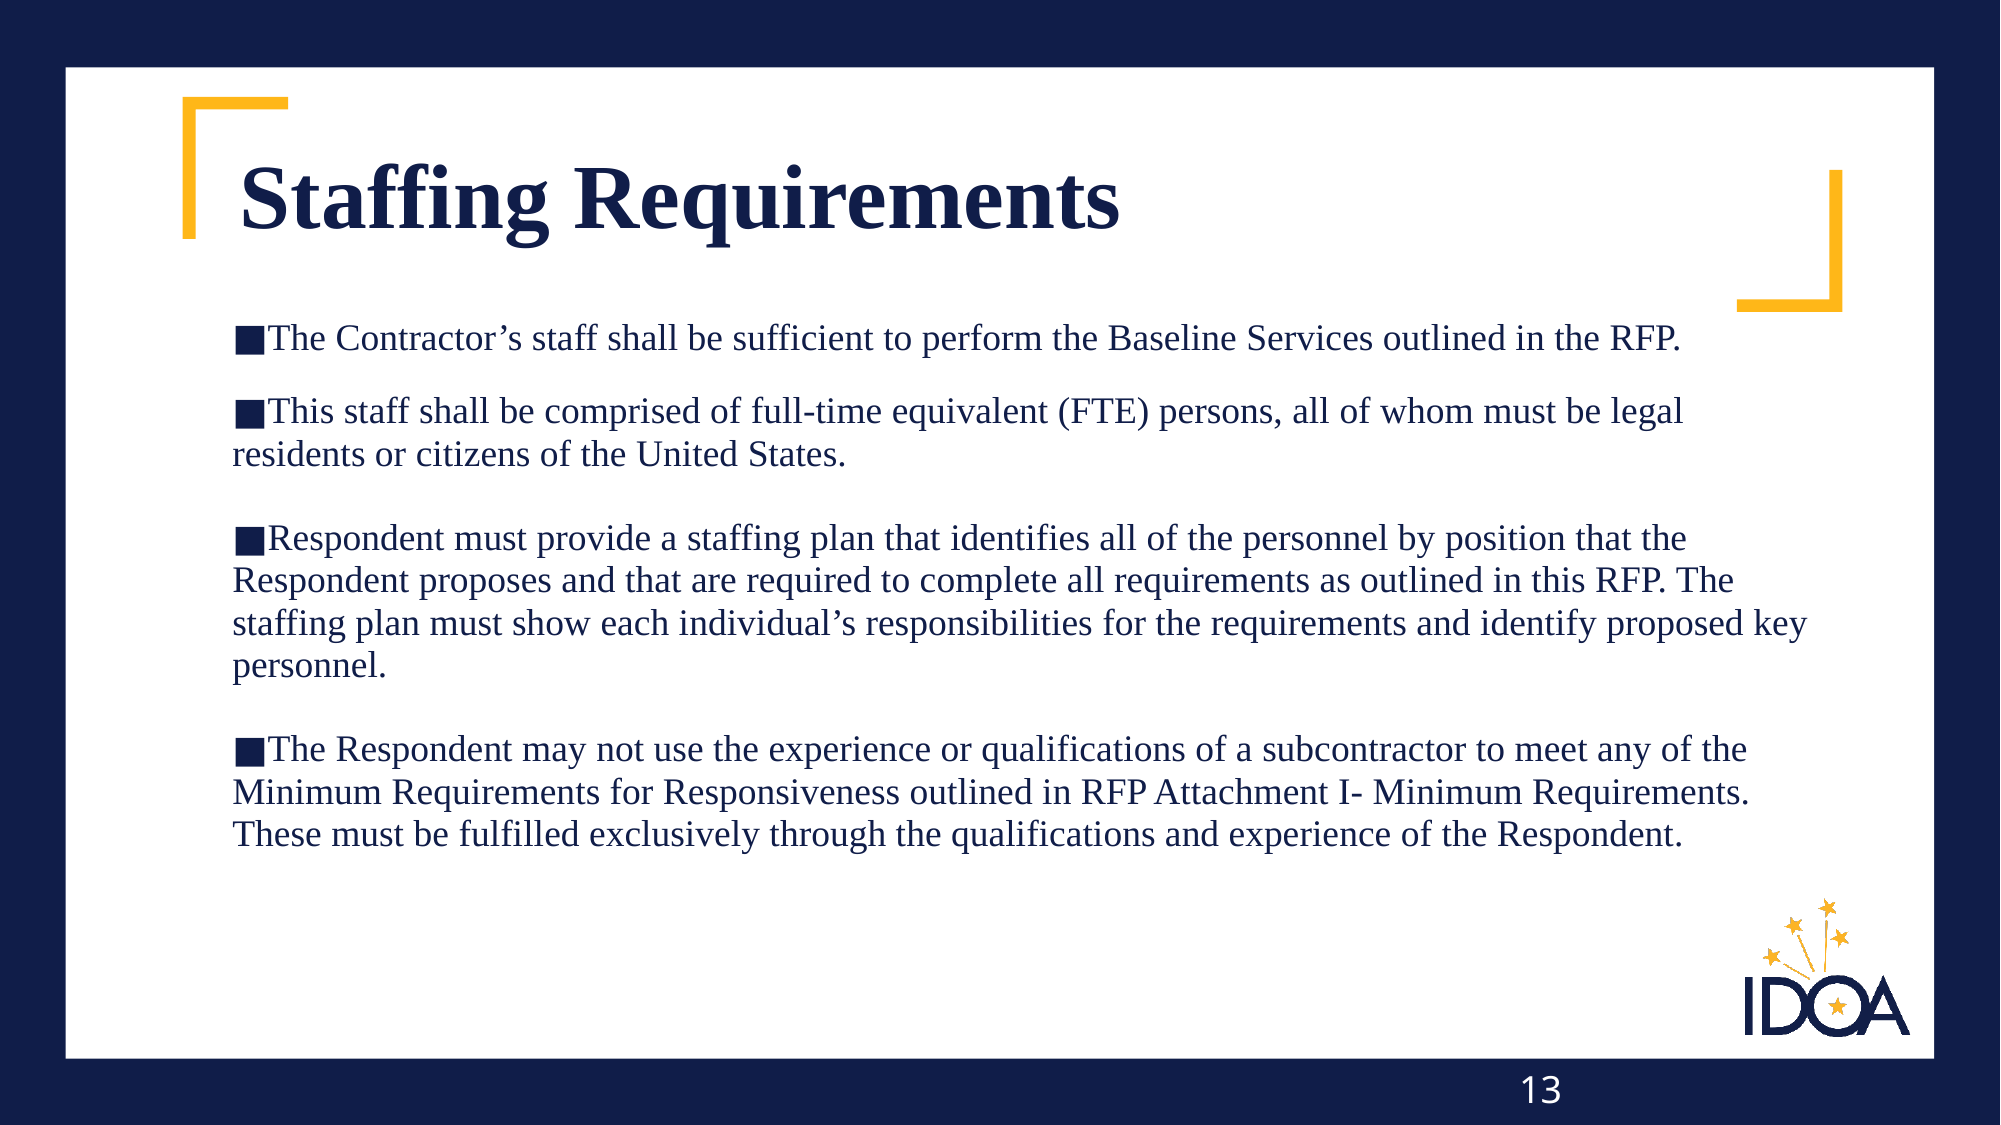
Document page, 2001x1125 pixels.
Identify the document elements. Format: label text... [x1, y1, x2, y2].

list The Contractor’s staff shall be sufficient to perform the Baseline Services outlined in the RFP. This staff shall be comprised of full-time equivalent (FTE) persons, all of whom must be legal residents or citizens of the United States. Respondent must provide a staffing plan that identifies all of the personnel by position that the Respondent proposes and that are required to complete all requirements as outlined in this RFP. The staffing plan must show each individual’s responsibilities for the requirements and identify proposed key personnel.​ The Respondent may not use the experience or qualifications of a subcontractor to meet any of the Minimum Requirements for Responsiveness outlined in RFP Attachment I- Minimum Requirements. These must be fulfilled exclusively through the qualifications and experience of the Respondent. [217, 308, 1827, 940]
title Staffing Requirements [225, 142, 1800, 279]
slide_number 13 [1504, 1058, 1767, 1125]
picture [1702, 857, 1959, 1114]
